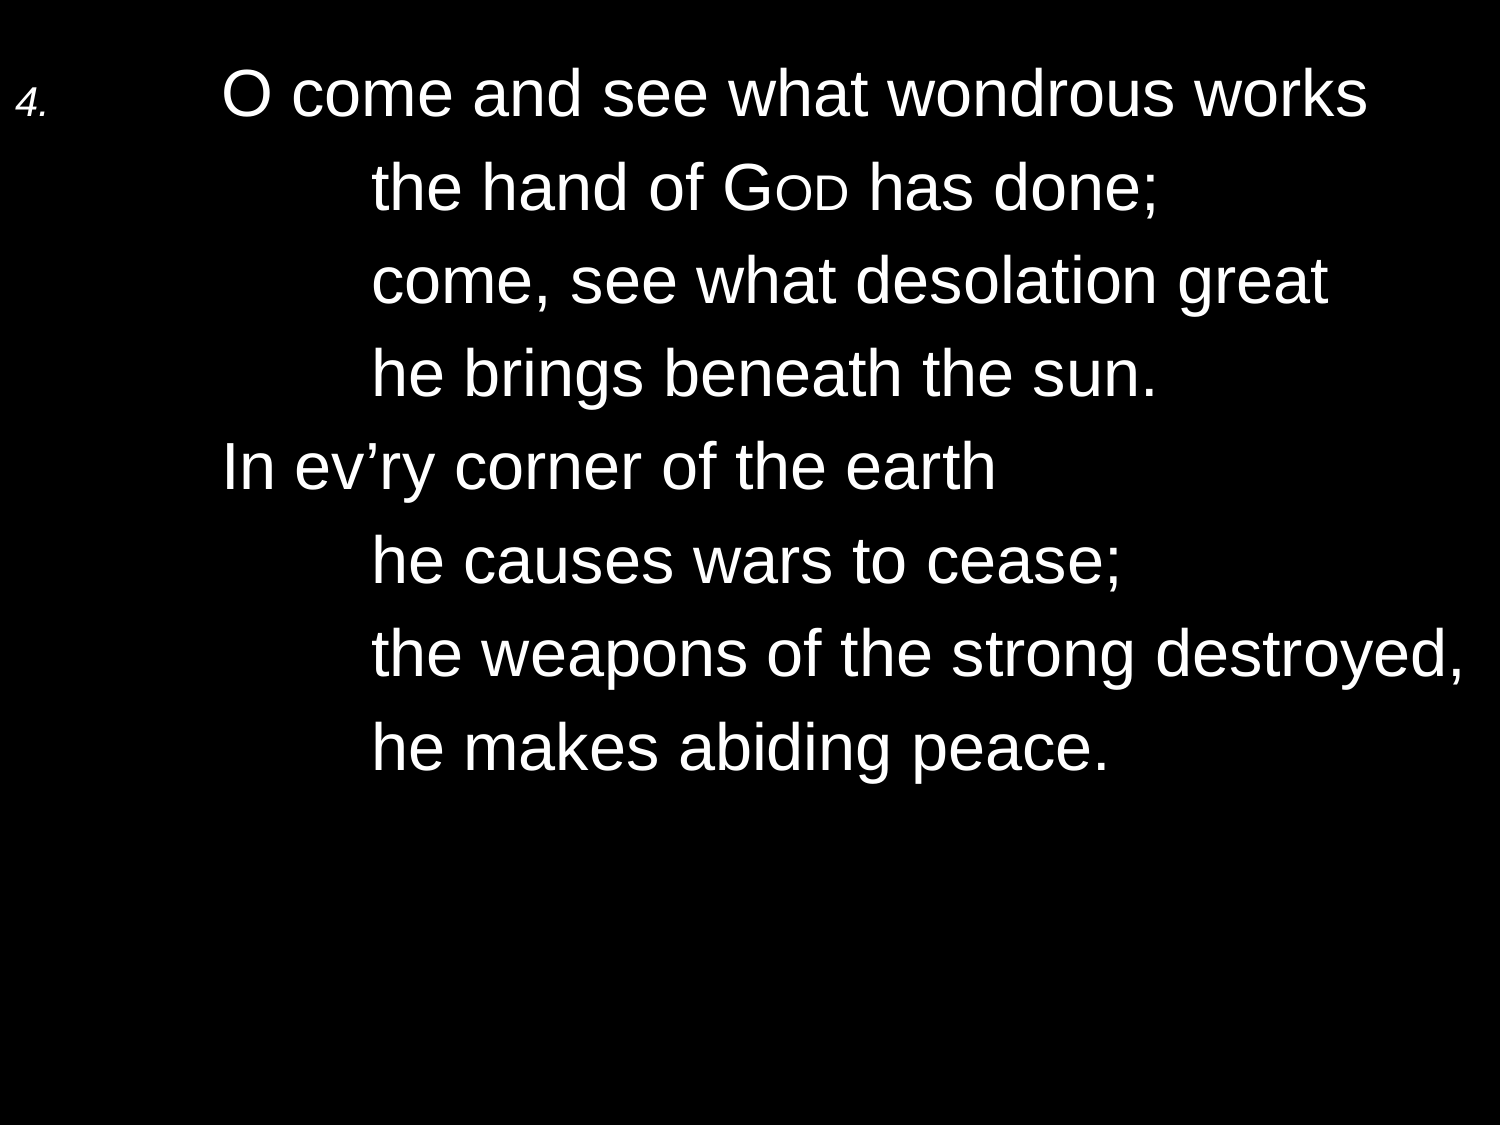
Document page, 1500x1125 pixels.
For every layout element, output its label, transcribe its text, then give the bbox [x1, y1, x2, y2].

list 4. O come and see what wondrous works the hand of God has done; come, see what desolation great he brings beneath the sun. In ev’ry corner of the earth he causes wars to cease; the weapons of the strong destroyed, he makes abiding peace. [0, 42, 1500, 1047]
